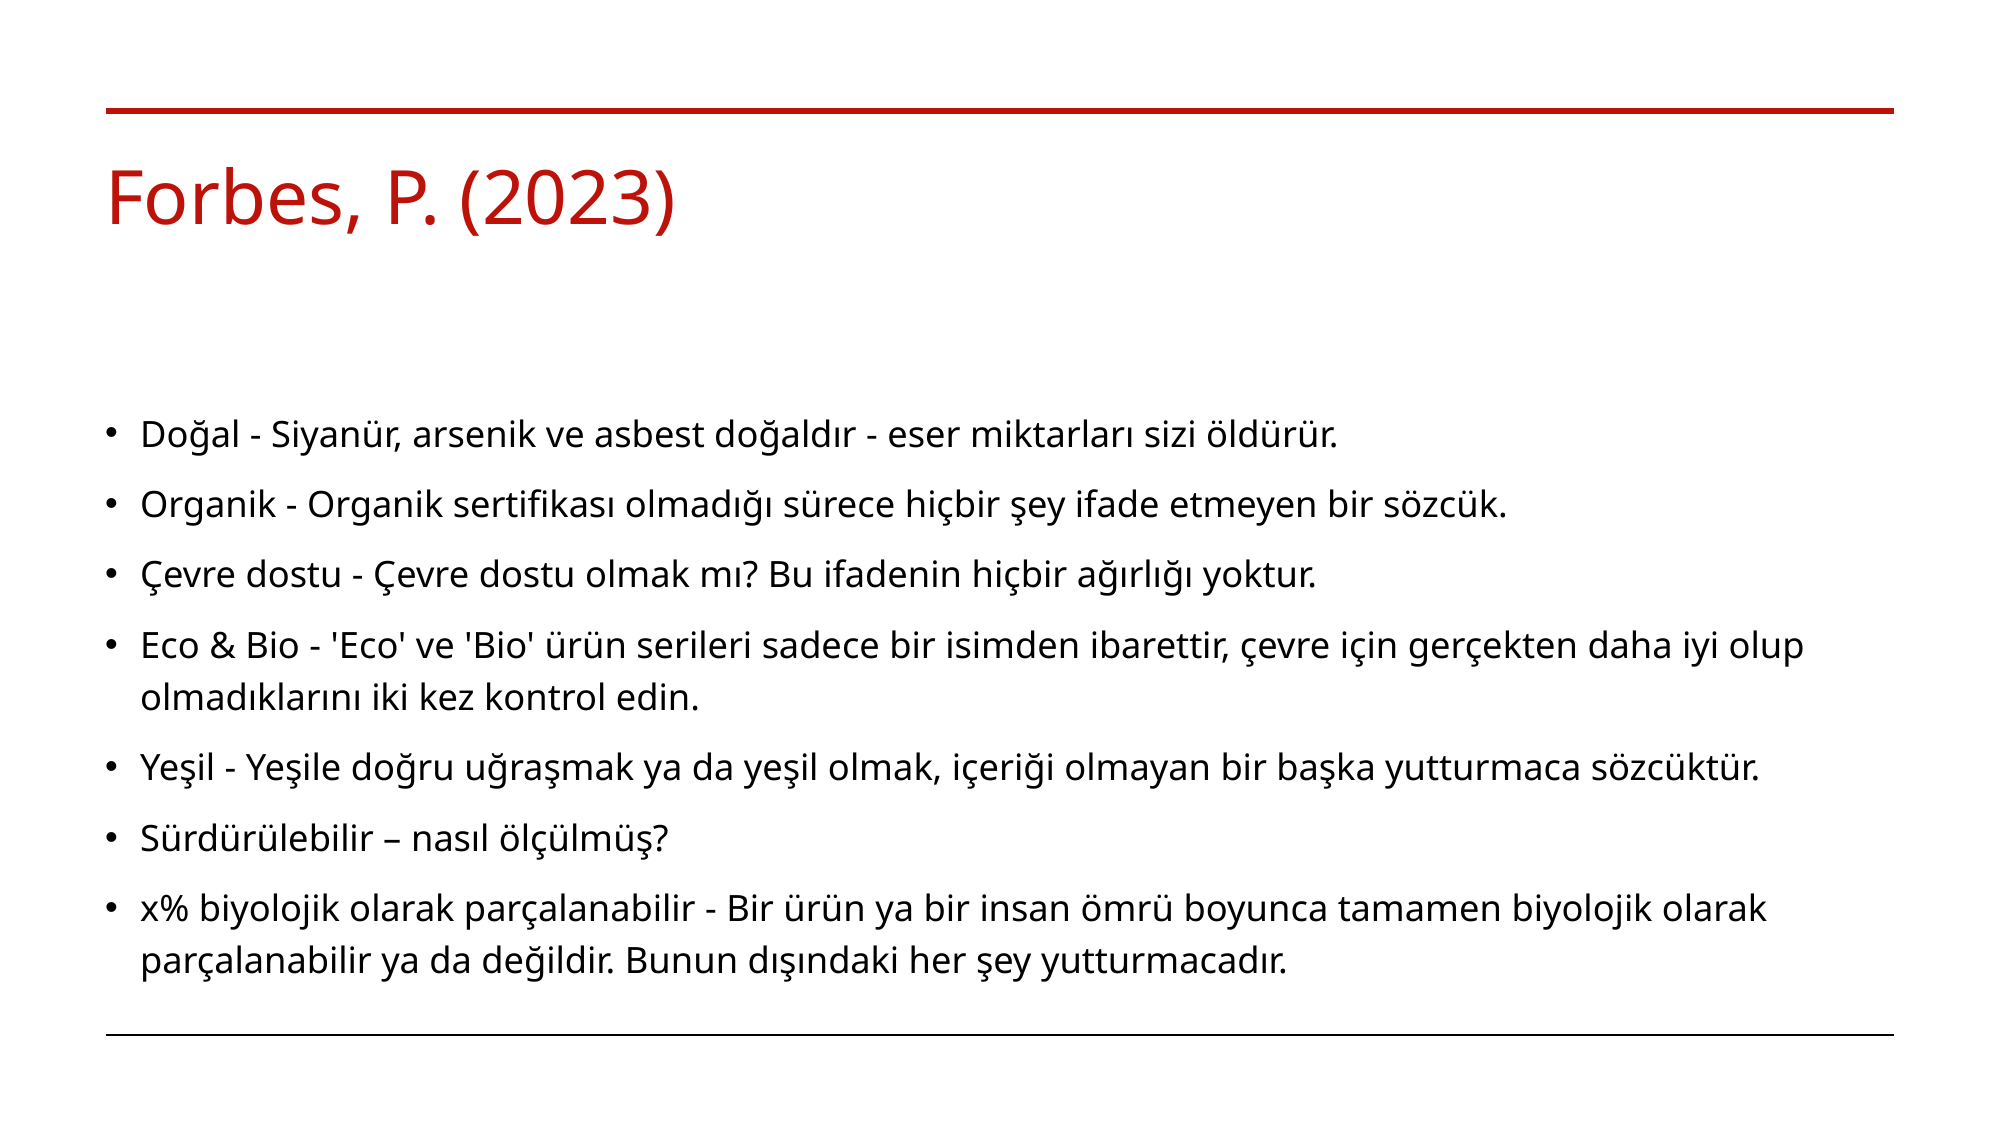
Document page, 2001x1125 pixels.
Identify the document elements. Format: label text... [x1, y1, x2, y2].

list Doğal - Siyanür, arsenik ve asbest doğaldır - eser miktarları sizi öldürür. Organik - Organik sertifikası olmadığı sürece hiçbir şey ifade etmeyen bir sözcük. Çevre dostu - Çevre dostu olmak mı? Bu ifadenin hiçbir ağırlığı yoktur. Eco & Bio - 'Eco' ve 'Bio' ürün serileri sadece bir isimden ibarettir, çevre için gerçekten daha iyi olup olmadıklarını iki kez kontrol edin. Yeşil - Yeşile doğru uğraşmak ya da yeşil olmak, içeriği olmayan bir başka yutturmaca sözcüktür. Sürdürülebilir – nasıl ölçülmüş? x% biyolojik olarak parçalanabilir - Bir ürün ya bir insan ömrü boyunca tamamen biyolojik olarak parçalanabilir ya da değildir. Bunun dışındaki her şey yutturmacadır. [90, 332, 1894, 994]
title Forbes, P. (2023) [90, 156, 1894, 332]
